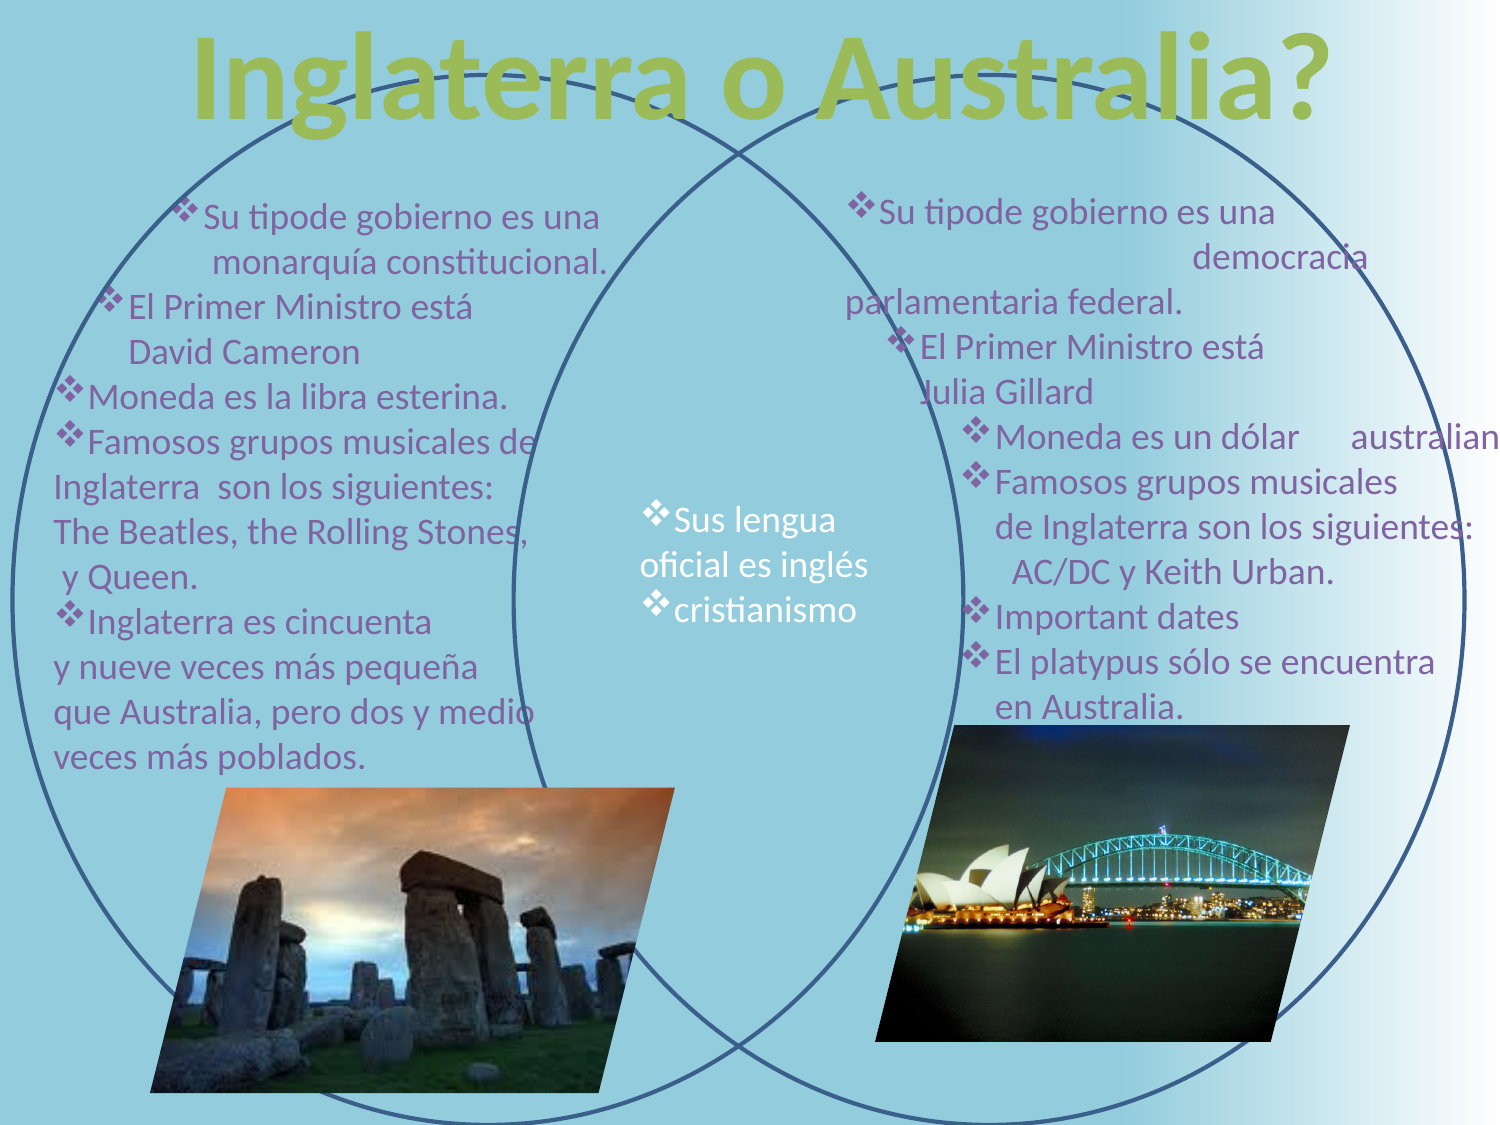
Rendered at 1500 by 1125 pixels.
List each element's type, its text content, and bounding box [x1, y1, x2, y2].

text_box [12, 74, 1500, 1125]
picture [149, 787, 676, 1094]
picture [874, 724, 1351, 1043]
text_box Inglaterra o Australia? [112, 0, 1413, 73]
